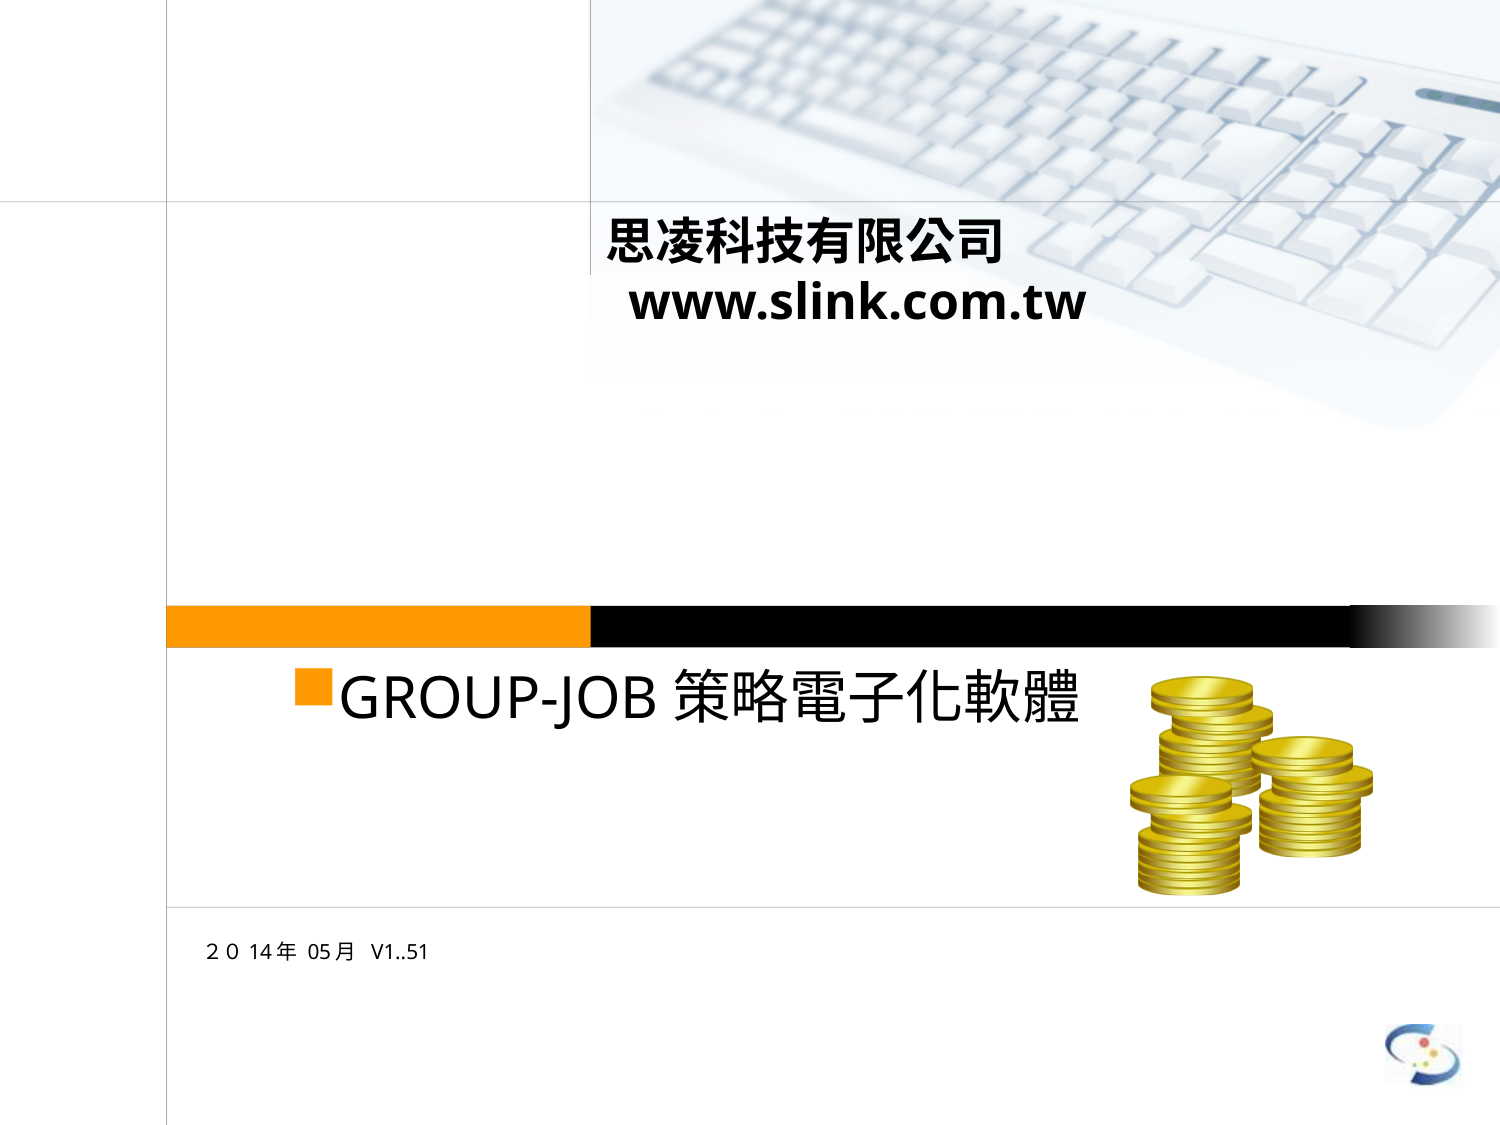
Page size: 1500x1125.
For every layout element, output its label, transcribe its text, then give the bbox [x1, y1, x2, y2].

subtitle 思凌科技有限公司 www.slink.com.tw [590, 201, 1500, 342]
title GROUP-JOB策略電子化軟體 [166, 652, 1476, 859]
picture [1130, 675, 1374, 897]
picture [588, 203, 1500, 457]
picture [591, 0, 1500, 201]
picture [1385, 1024, 1465, 1090]
text_box ２０14年 05月 V1..51 [187, 931, 813, 971]
